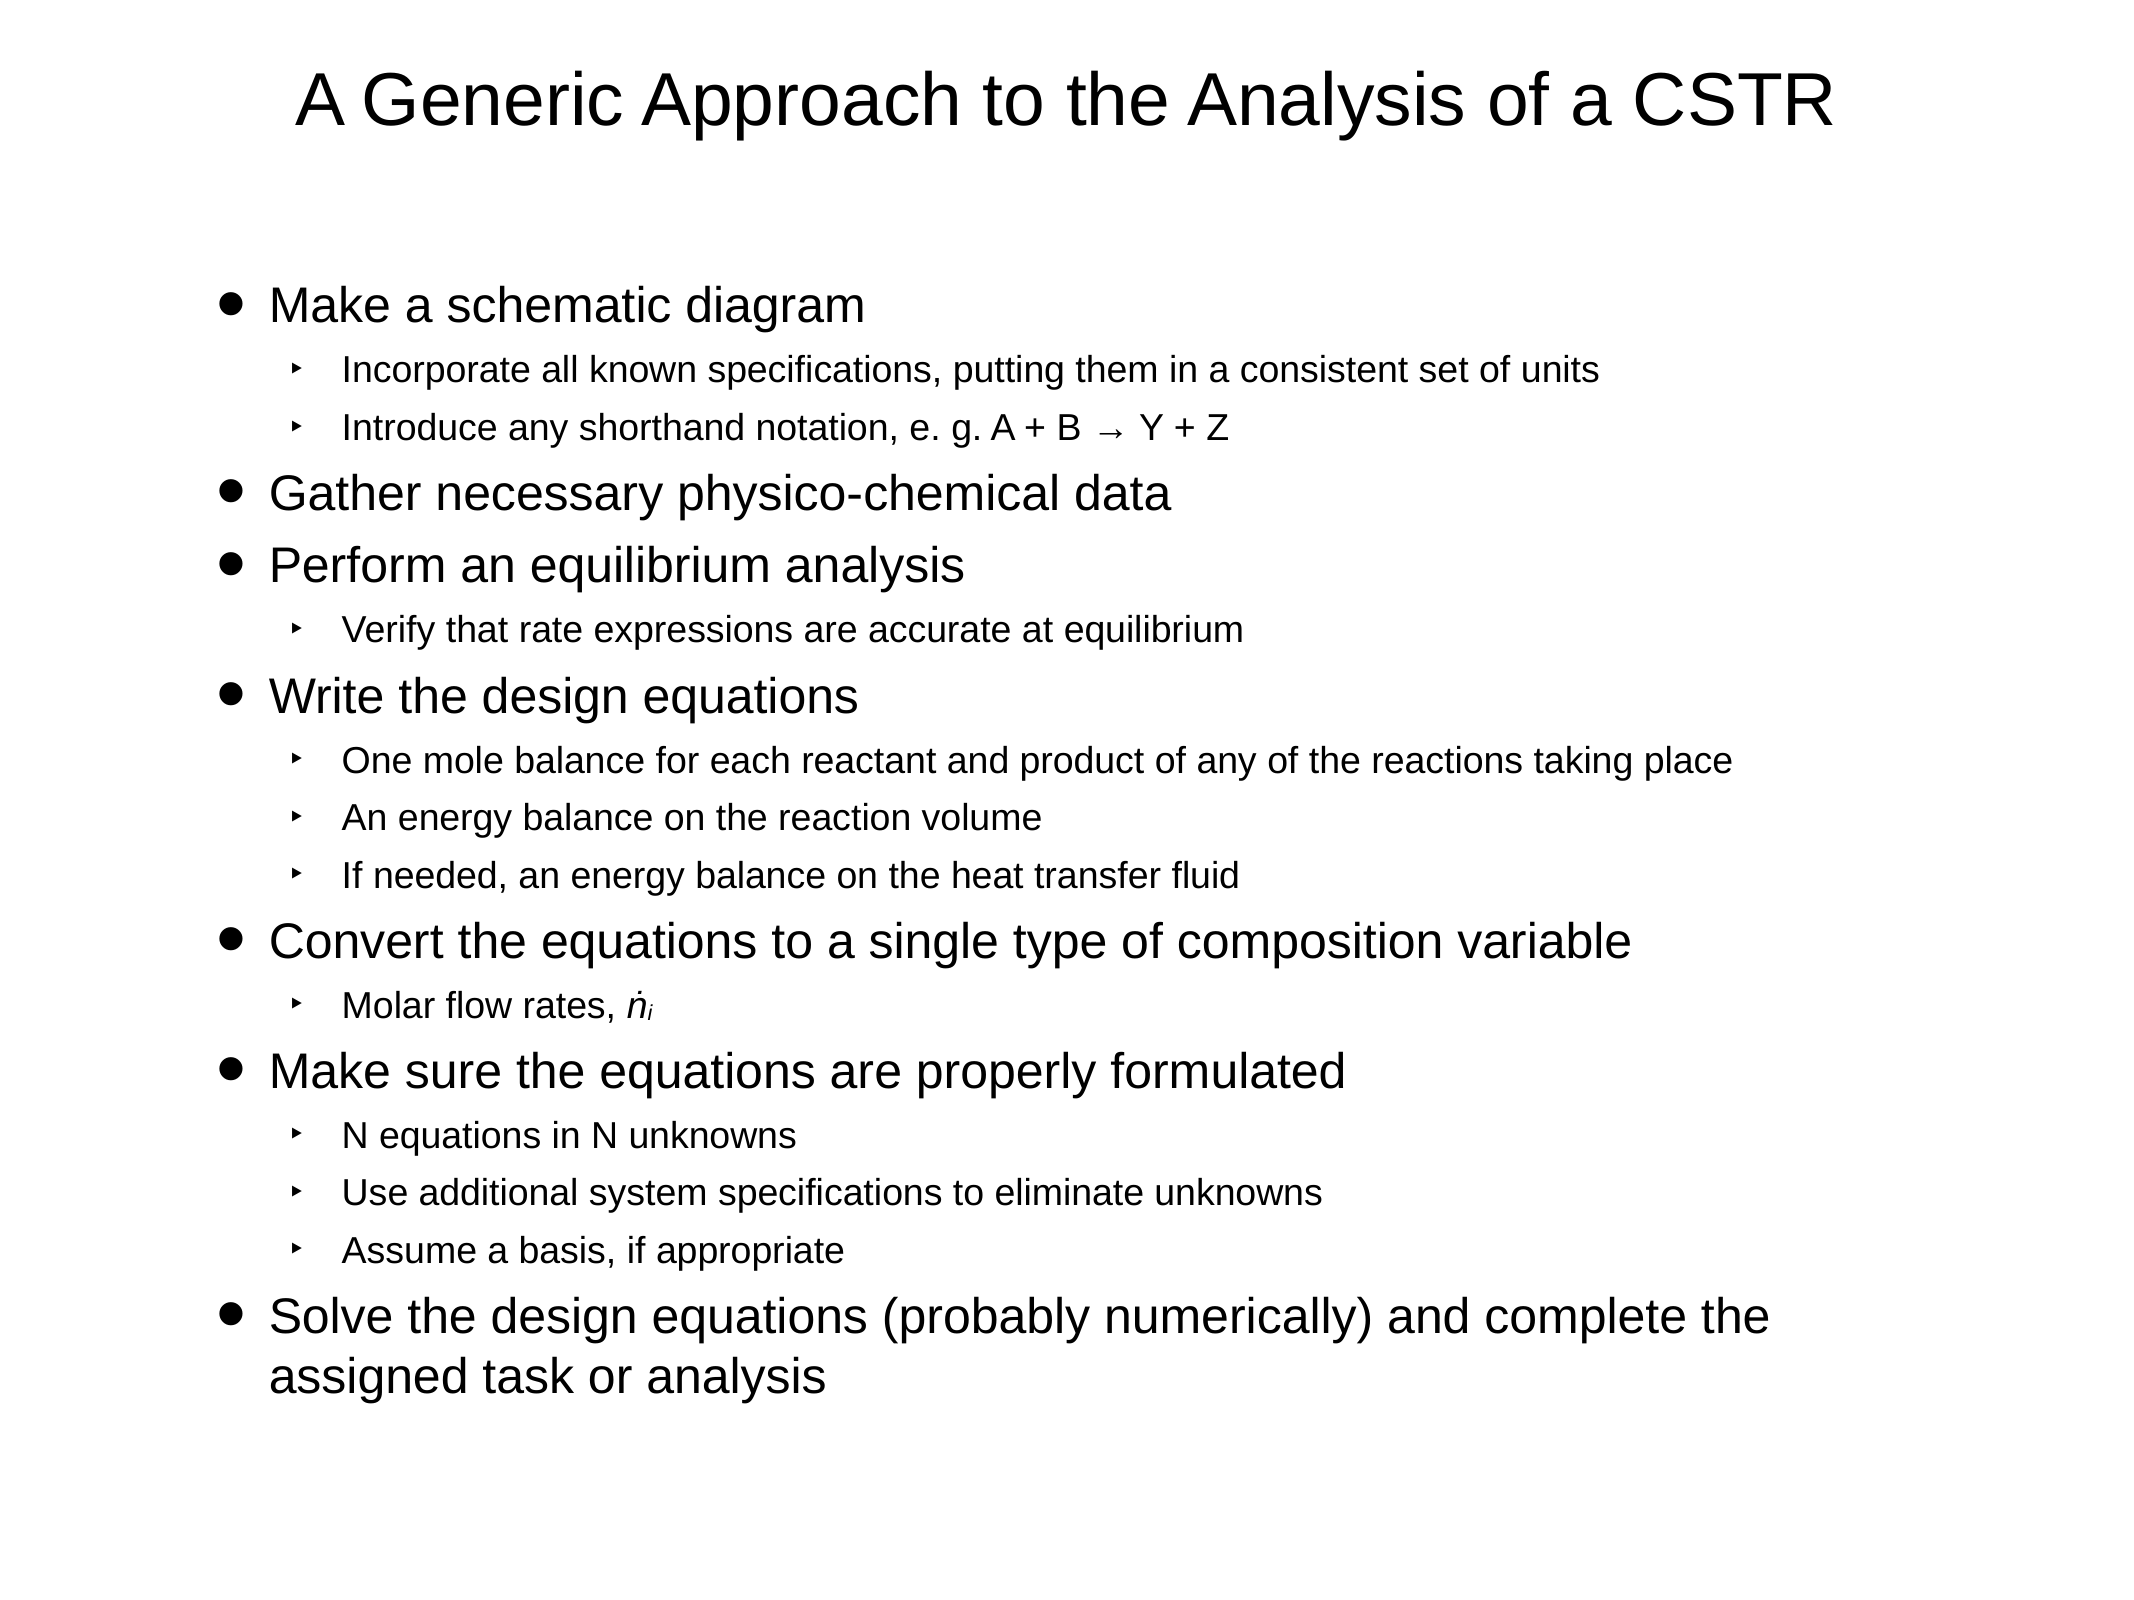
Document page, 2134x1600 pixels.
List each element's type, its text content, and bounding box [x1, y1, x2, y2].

list Make a schematic diagram Incorporate all known specifications, putting them in a consistent set of units Introduce any shorthand notation, e. g. A + B → Y + Z Gather necessary physico-chemical data Perform an equilibrium analysis Verify that rate expressions are accurate at equilibrium Write the design equations One mole balance for each reactant and product of any of the reactions taking place An energy balance on the reaction volume If needed, an energy balance on the heat transfer fluid Convert the equations to a single type of composition variable Molar flow rates, ṅi Make sure the equations are properly formulated N equations in N unknowns Use additional system specifications to eliminate unknowns Assume a basis, if appropriate Solve the design equations (probably numerically) and complete the assigned task or analysis [208, 264, 1925, 1463]
title A Generic Approach to the Analysis of a CSTR [208, 41, 1925, 250]
